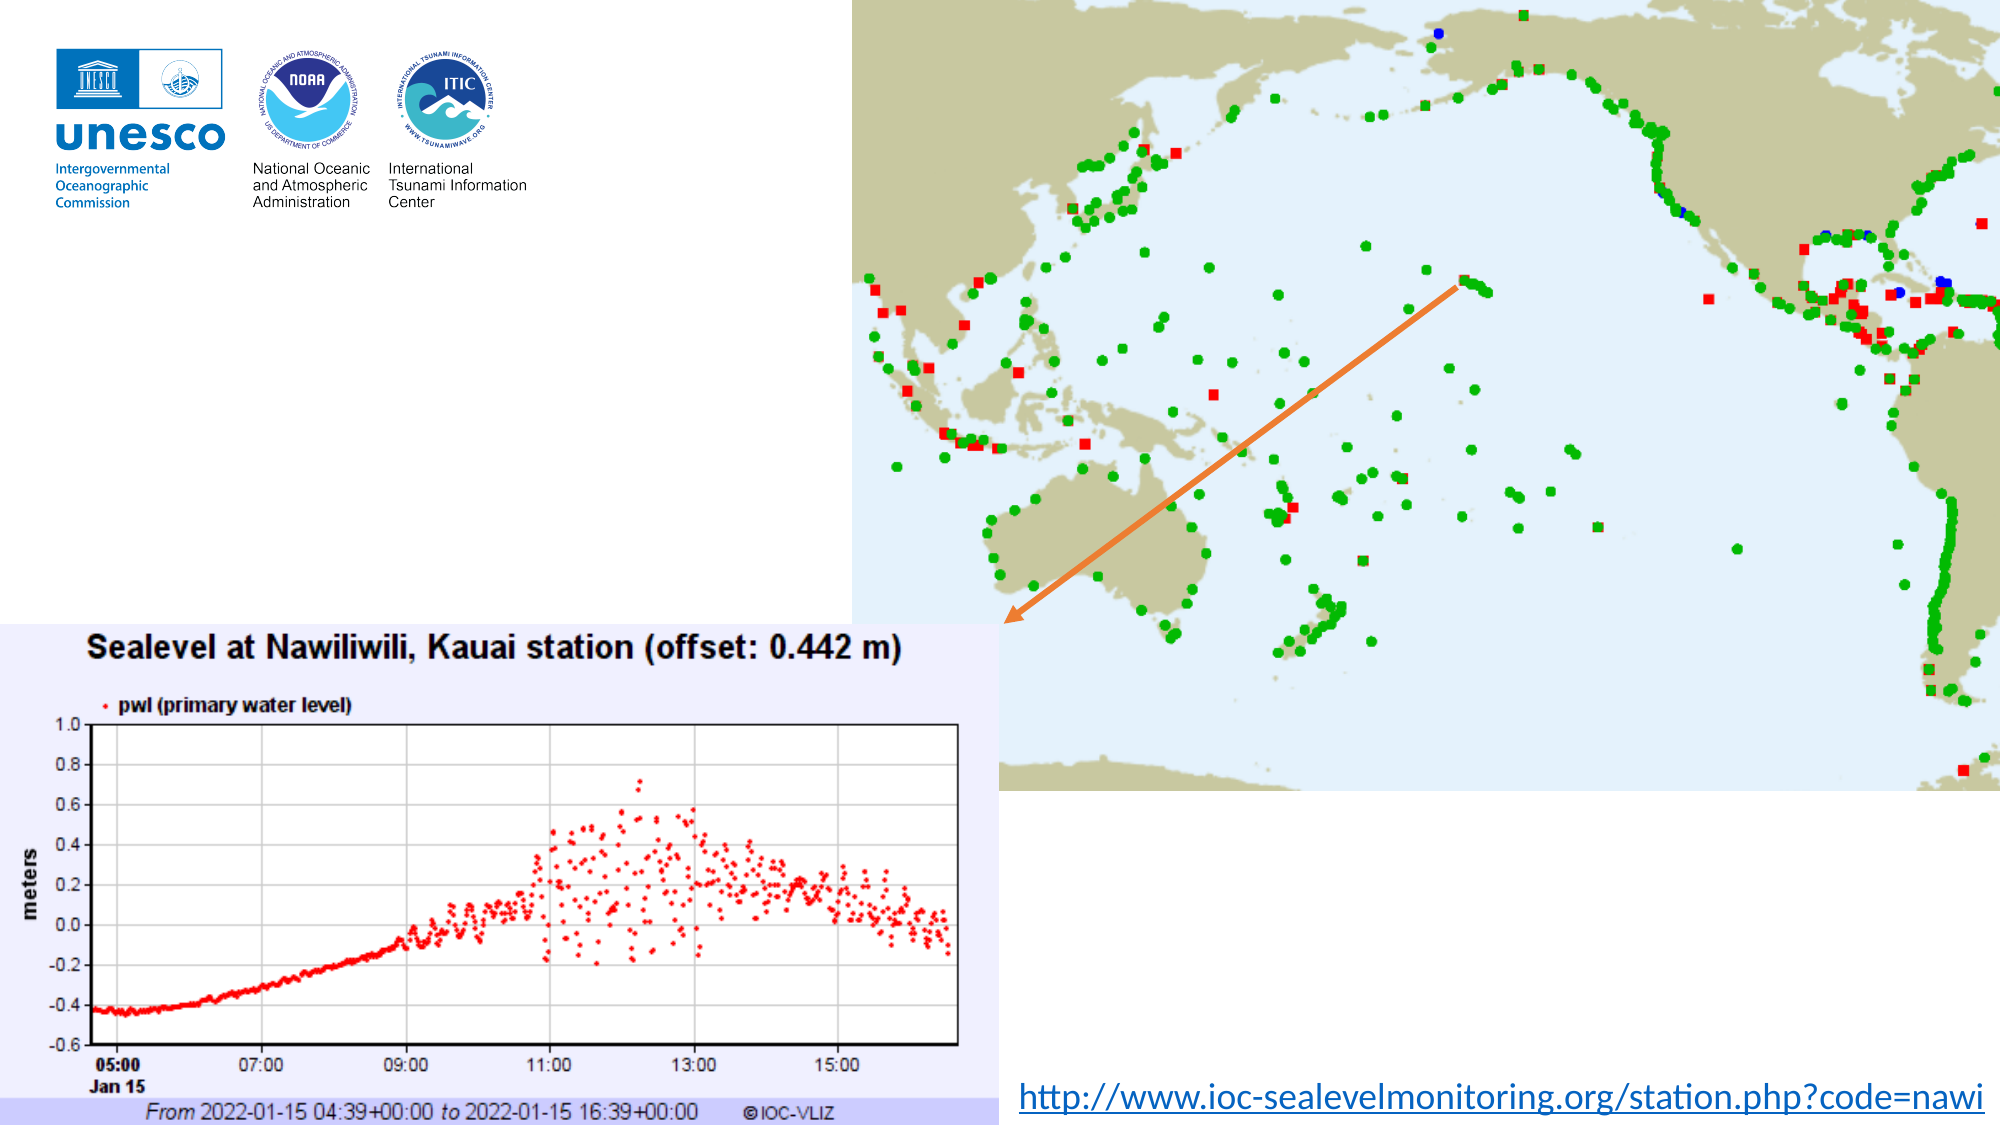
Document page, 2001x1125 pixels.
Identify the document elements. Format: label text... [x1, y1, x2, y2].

picture [43, 35, 527, 221]
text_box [1003, 287, 1457, 624]
text_box http://www.ioc-sealevelmonitoring.org/station.php?code=nawi [999, 1064, 2000, 1125]
picture [0, 0, 2000, 1125]
